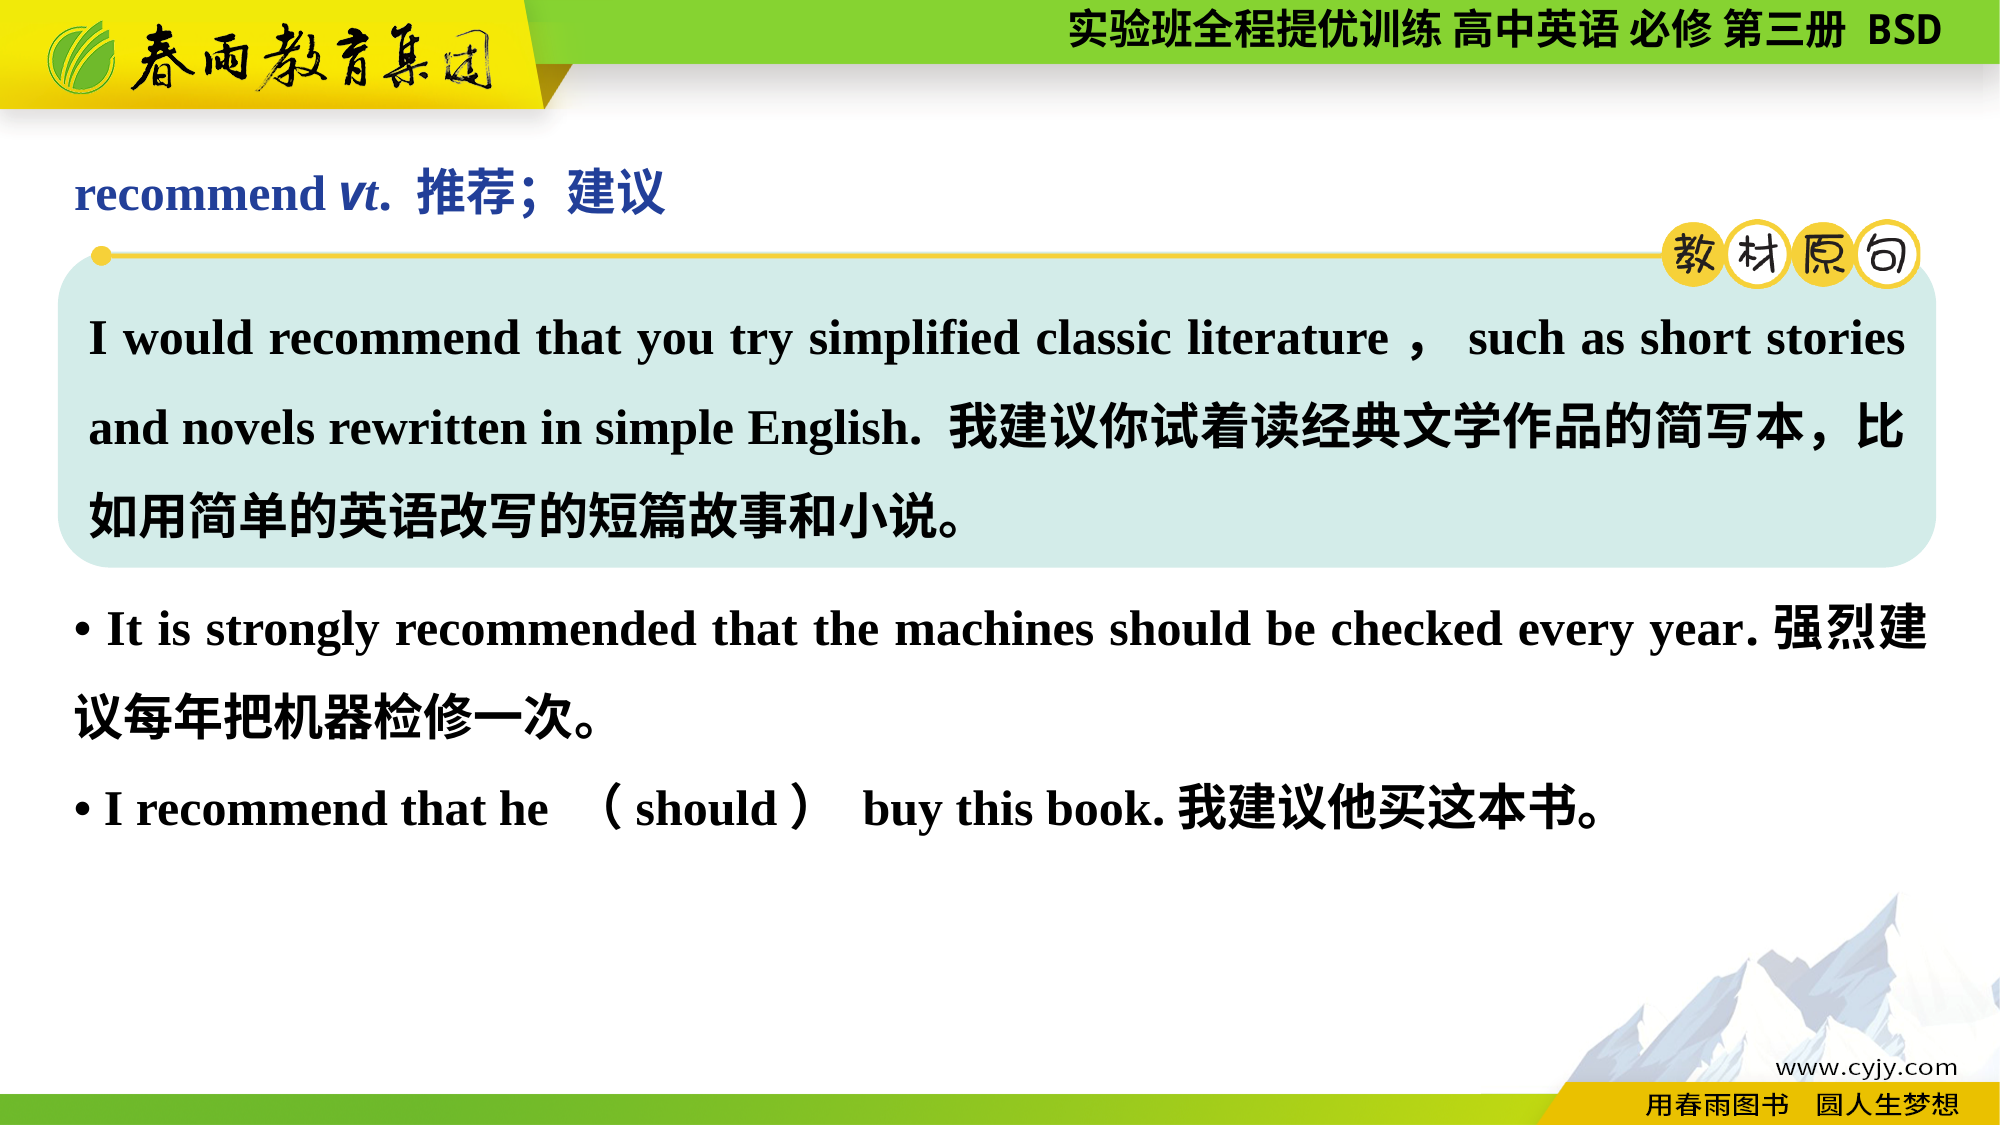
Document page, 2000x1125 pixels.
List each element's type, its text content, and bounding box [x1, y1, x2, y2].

text_box • It is strongly recommended that the machines should be checked every year.强烈建议每年把机器检修一次。 • I recommend that he （should） buy this book.我建议他买这本书。 [59, 558, 1944, 843]
text_box I would recommend that you try simplified classic literature，such as short stories and novels rewritten in simple English. 我建议你试着读经典文学作品的简写本，比如用简单的英语改写的短篇故事和小说。 [57, 258, 1937, 558]
picture [0, 0, 2000, 1125]
list recommend vt. 推荐；建议 [59, 122, 1944, 229]
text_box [90, 219, 1921, 319]
